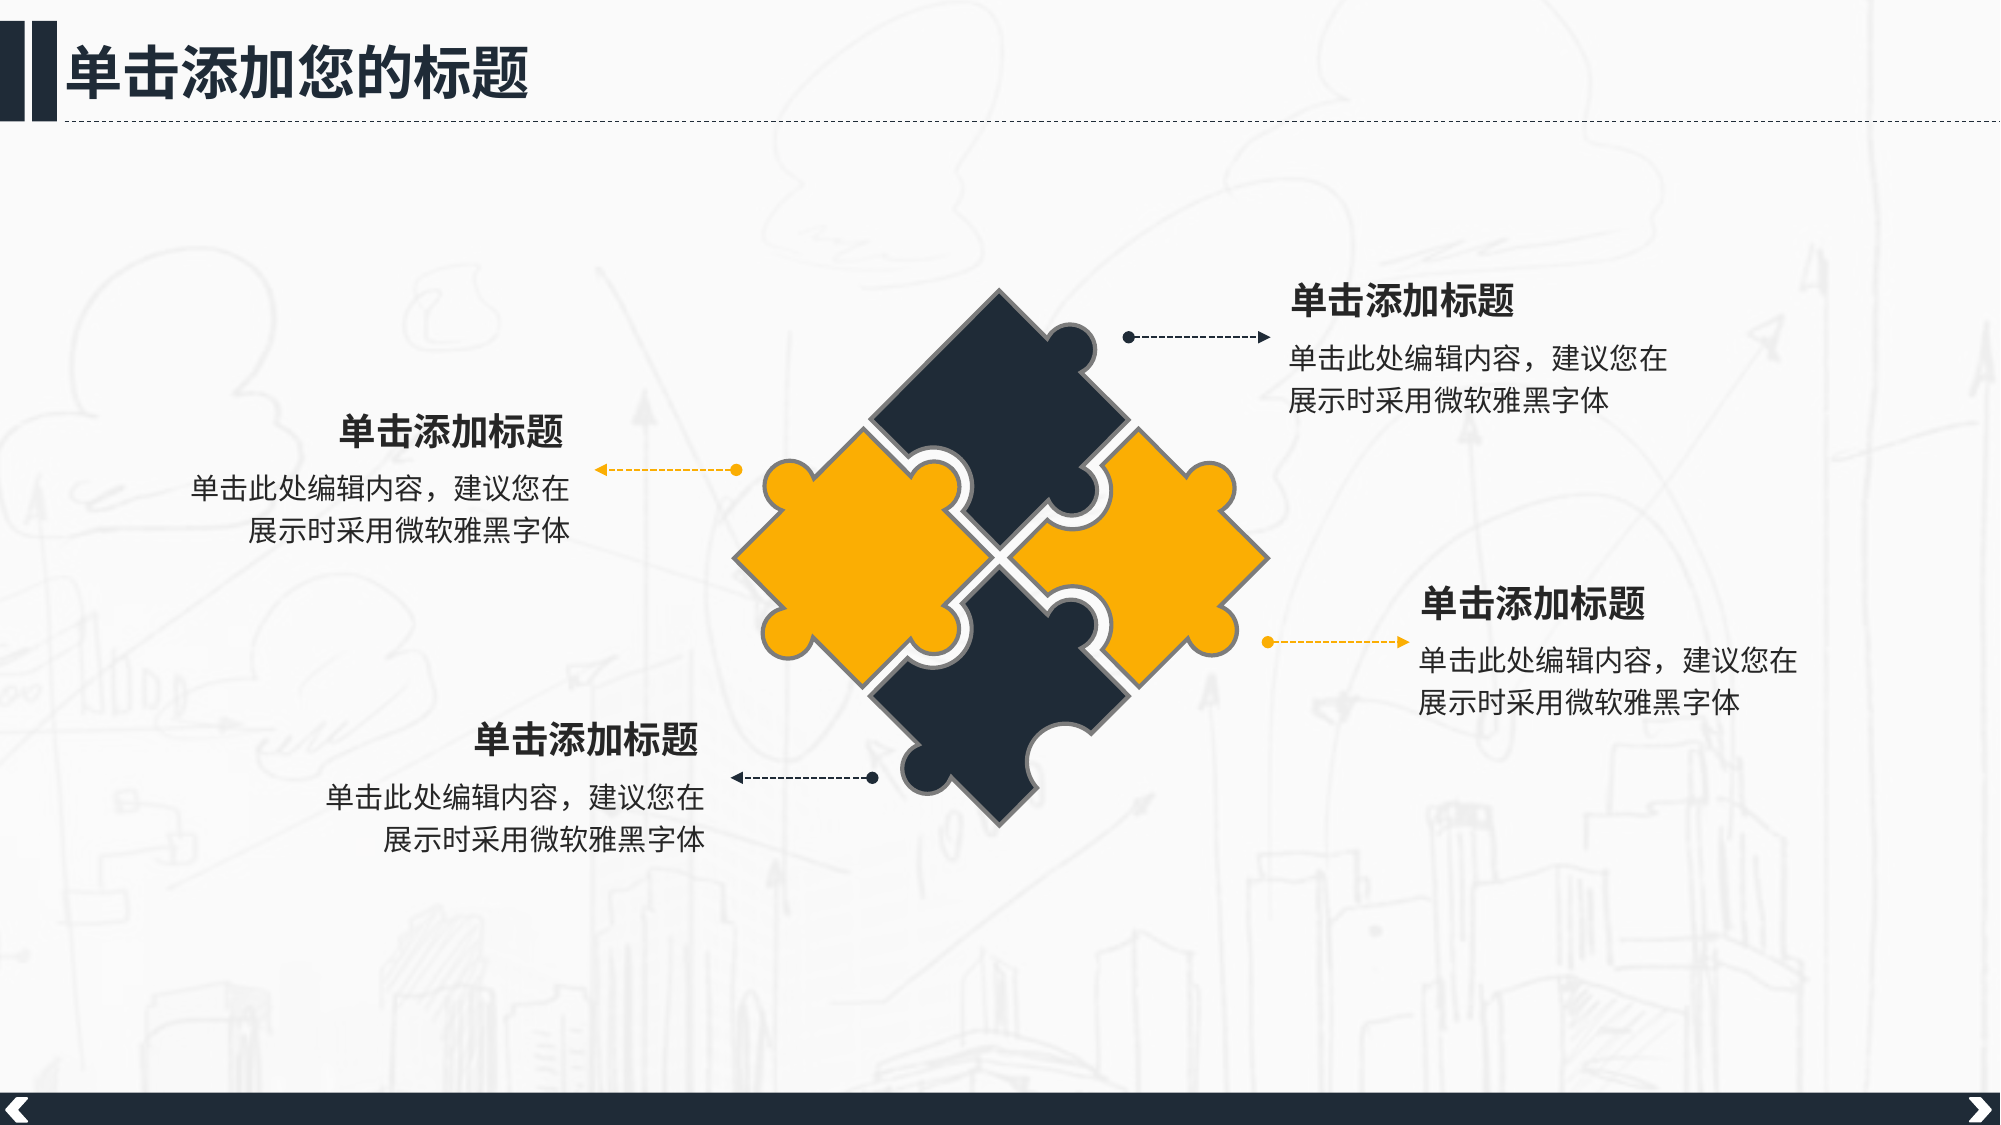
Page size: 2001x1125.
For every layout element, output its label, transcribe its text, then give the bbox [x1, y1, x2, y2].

text_box 单击添加标题 [1406, 572, 1683, 632]
text_box 单击此处编辑内容，建议您在展示时采用微软雅黑字体 [300, 772, 706, 855]
text_box 单击添加标题 [458, 709, 736, 769]
text_box [874, 571, 1124, 821]
text_box [738, 433, 988, 683]
text_box [1006, 425, 1271, 691]
text_box [866, 563, 1132, 829]
text_box 单击添加标题 [1275, 270, 1552, 330]
text_box 单击此处编辑内容，建议您在展示时采用微软雅黑字体 [1418, 635, 1824, 718]
text_box 单击此处编辑内容，建议您在展示时采用微软雅黑字体 [1288, 333, 1694, 416]
text_box 单击此处编辑内容，建议您在展示时采用微软雅黑字体 [165, 463, 571, 547]
text_box 单击添加标题 [323, 400, 601, 461]
text_box [730, 287, 1271, 829]
text_box [731, 425, 995, 691]
text_box [867, 287, 1132, 552]
